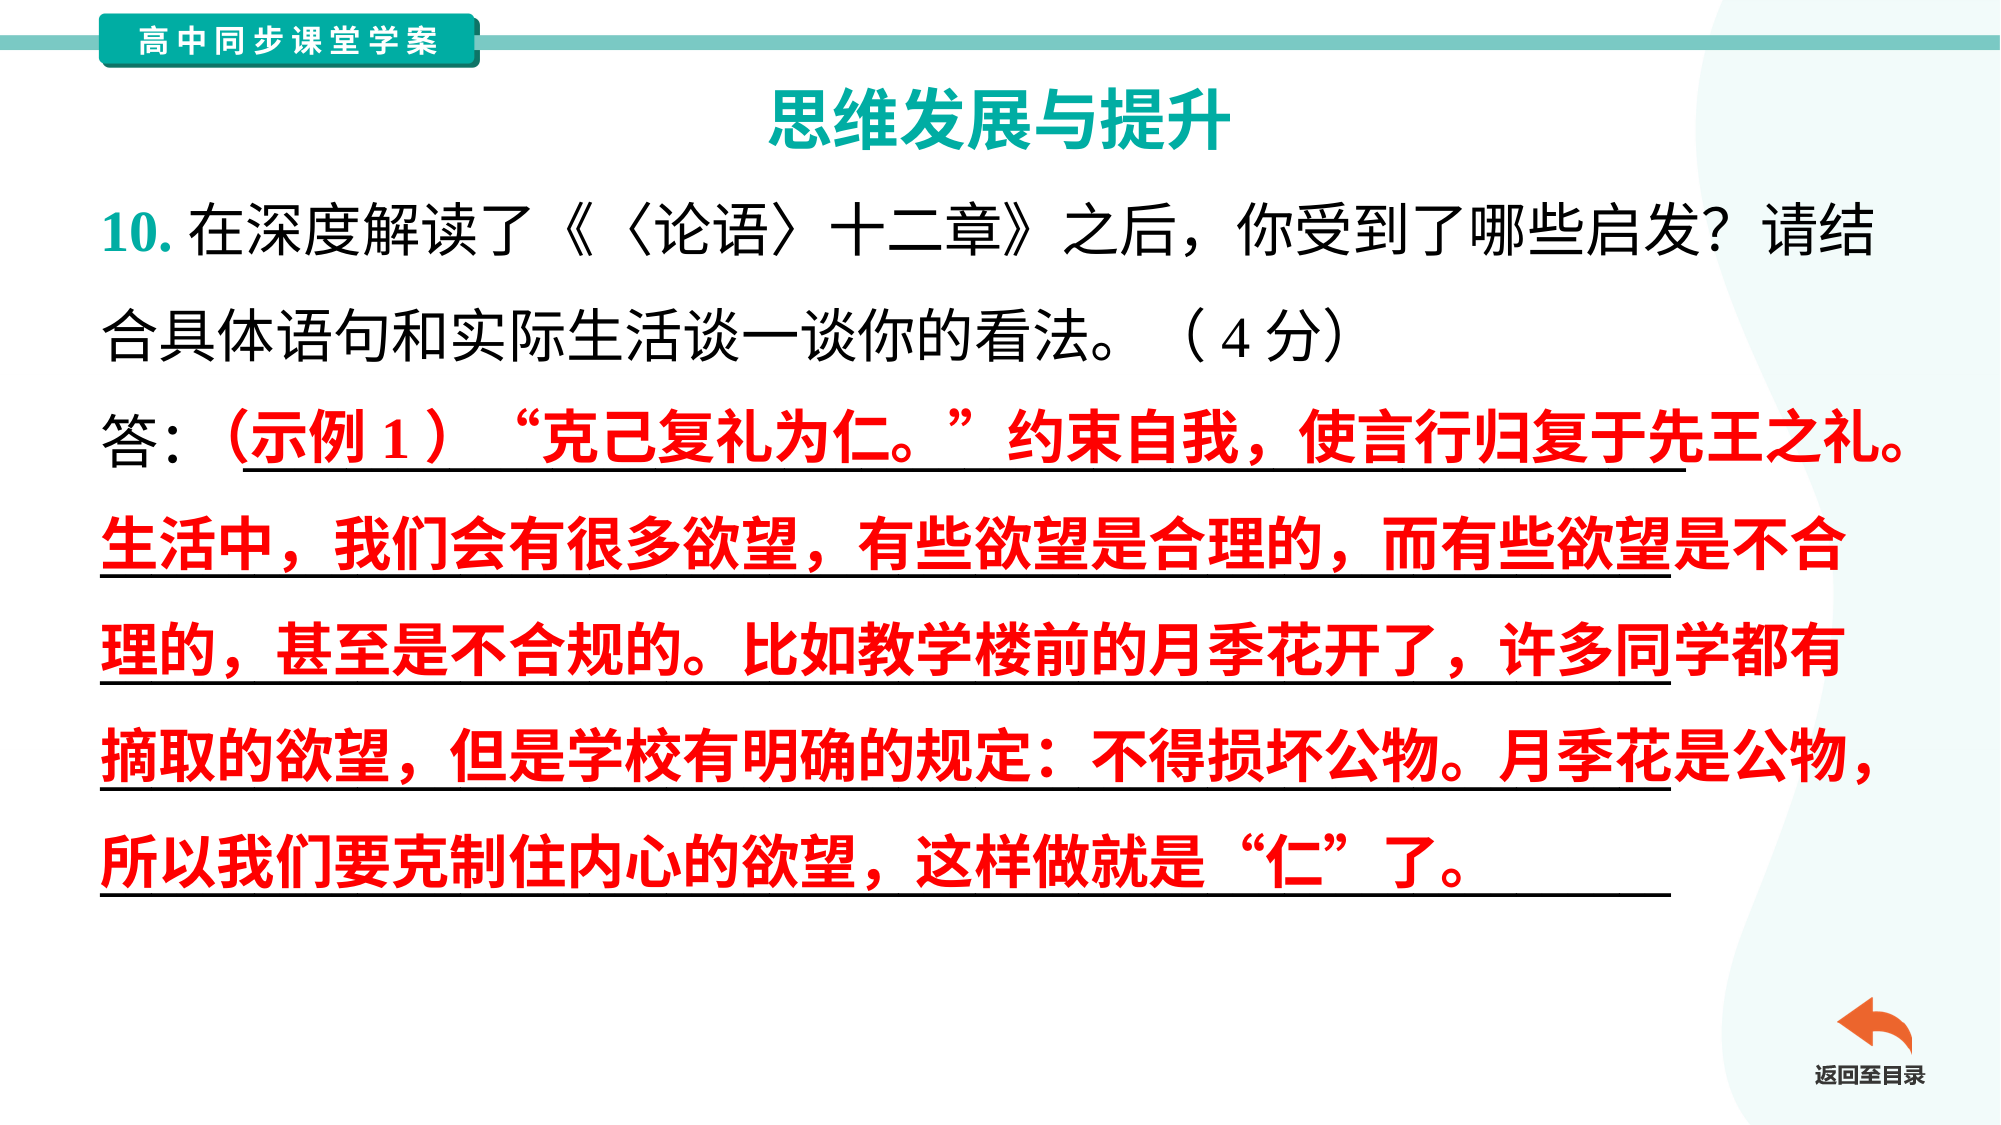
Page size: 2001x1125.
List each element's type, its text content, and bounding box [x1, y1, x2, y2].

text_box （示例1）“克己复礼为仁。”约束自我，使言行归复于先王之礼。 生活中，我们会有很多欲望，有些欲望是合理的，而有些欲望是不合 理的，甚至是不合规的。比如教学楼前的月季花开了，许多同学都有 摘取的欲望，但是学校有明确的规定：不得损坏公物。月季花是公物， 所以我们要克制住内心的欲望，这样做就是“仁”了。 [100, 364, 1899, 896]
picture [0, 0, 2000, 1125]
text_box 10.在深度解读了《〈论语〉十二章》之后，你受到了哪些启发？请结 合具体语句和实际生活谈一谈你的看法。（4分） 答： ________________________________________________________ _____________________________________________________________ _____________________________________________________________ _____________________________________________________________ _____________________________________________________________ [100, 156, 1899, 364]
text_box 10.在深度解读了《〈论语〉十二章》之后，你受到了哪些启发？请结 合具体语句和实际生活谈一谈你的看法。（4分） 答： ________________________________________________________ _____________________________________________________________ _____________________________________________________________ _____________________________________________________________ _____________________________________________________________ [100, 896, 1899, 901]
text_box 思维发展与提升 [100, 76, 1899, 156]
